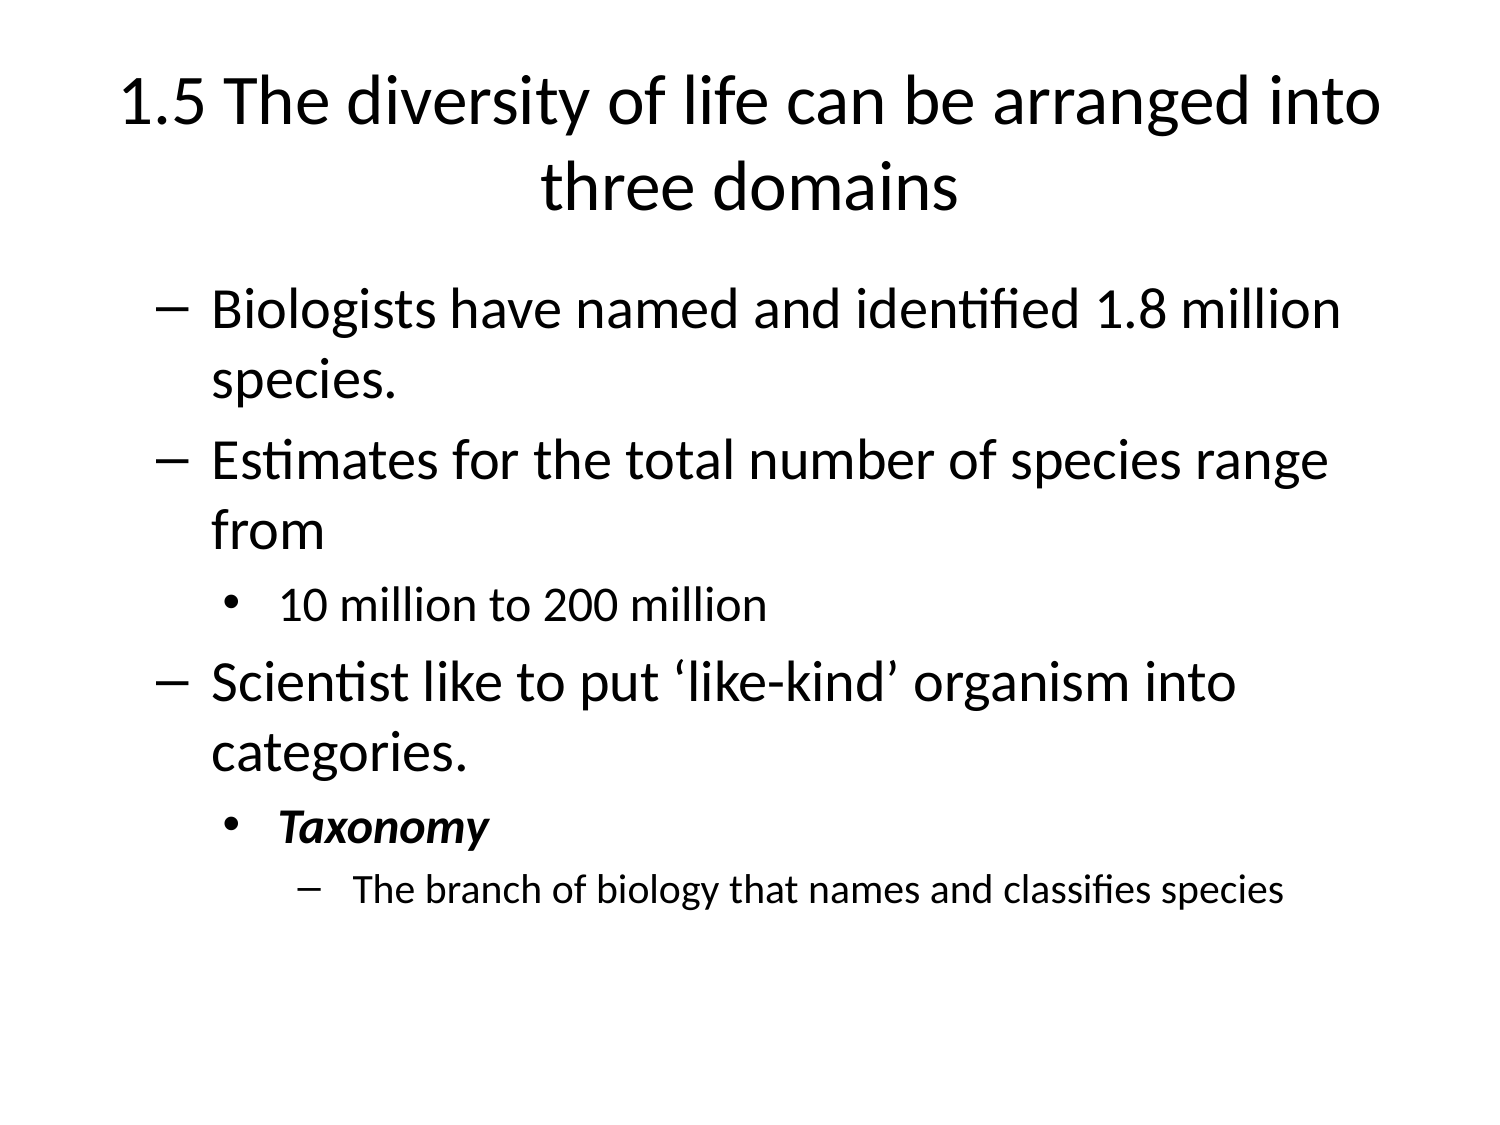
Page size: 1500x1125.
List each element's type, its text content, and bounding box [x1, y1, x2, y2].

list Biologists have named and identified 1.8 million species. Estimates for the total number of species range from 10 million to 200 million Scientist like to put ‘like-kind’ organism into categories. Taxonomy The branch of biology that names and classifies species [75, 262, 1425, 1005]
title 1.5 The diversity of life can be arranged into three domains [75, 45, 1425, 233]
